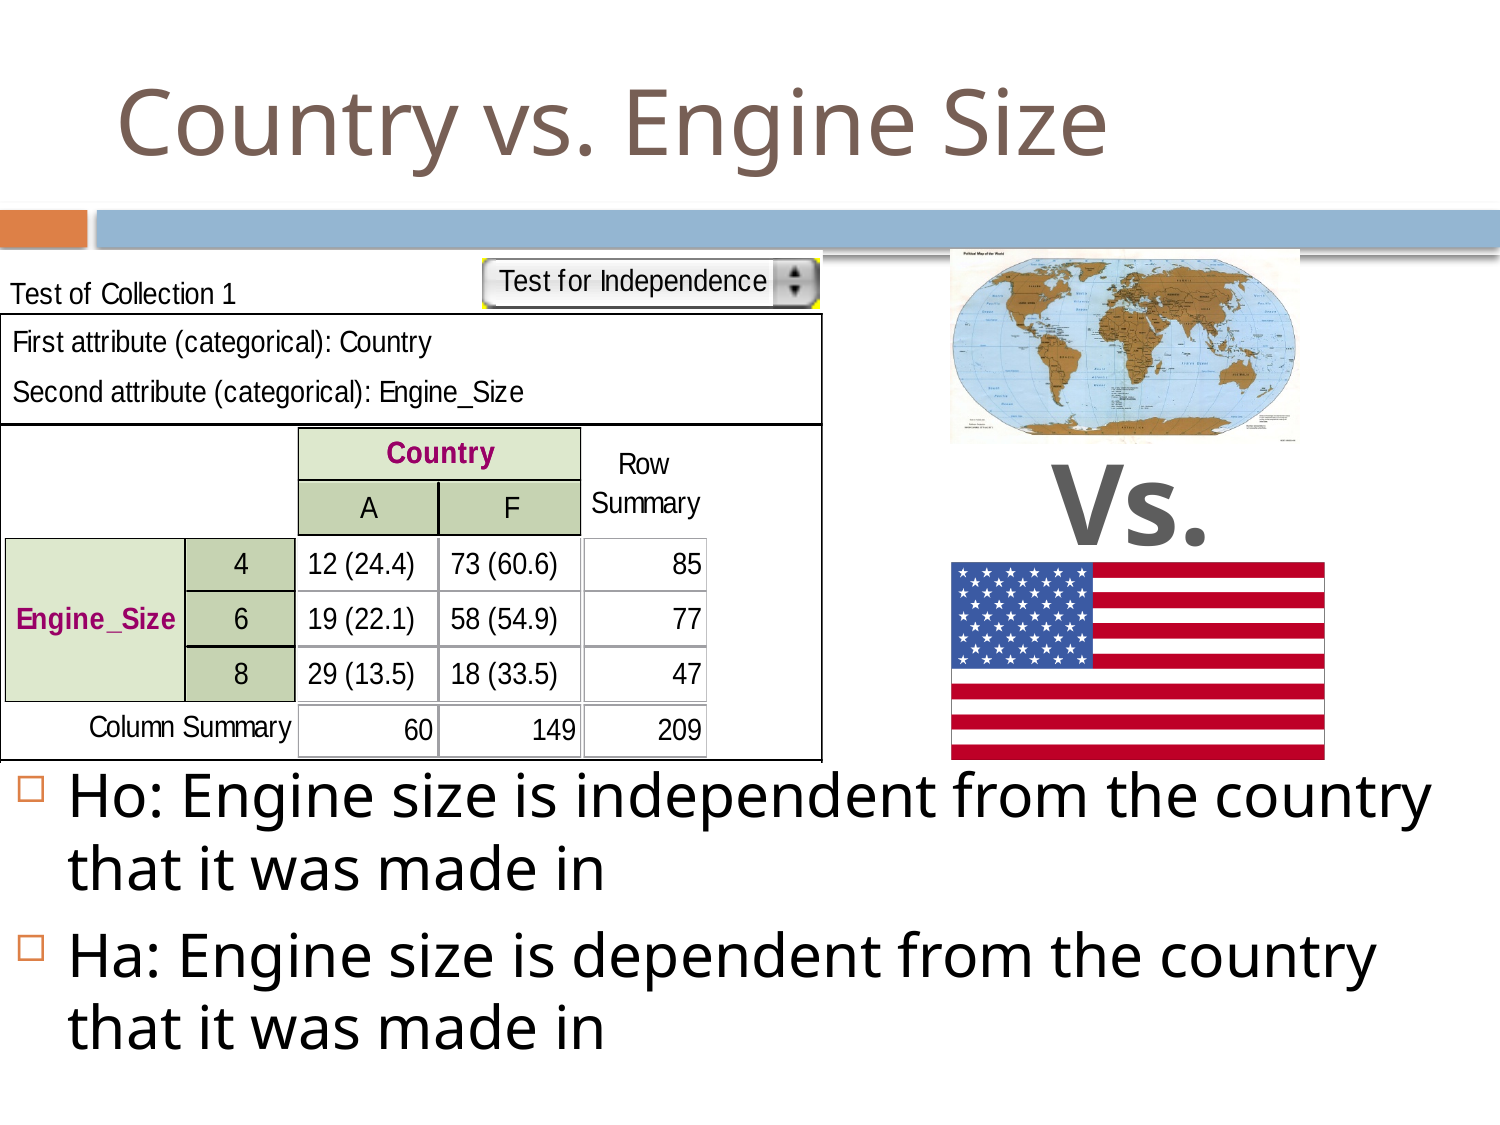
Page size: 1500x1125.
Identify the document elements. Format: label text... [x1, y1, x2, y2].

text_box Vs. [987, 456, 1275, 561]
list Ho: Engine size is independent from the country that it was made in Ha: Engine size is dependent from the country that it was made in [0, 750, 1500, 1125]
picture [949, 562, 1326, 760]
title Country vs. Engine Size [100, 37, 1438, 200]
picture [0, 249, 826, 763]
picture [949, 249, 1301, 444]
